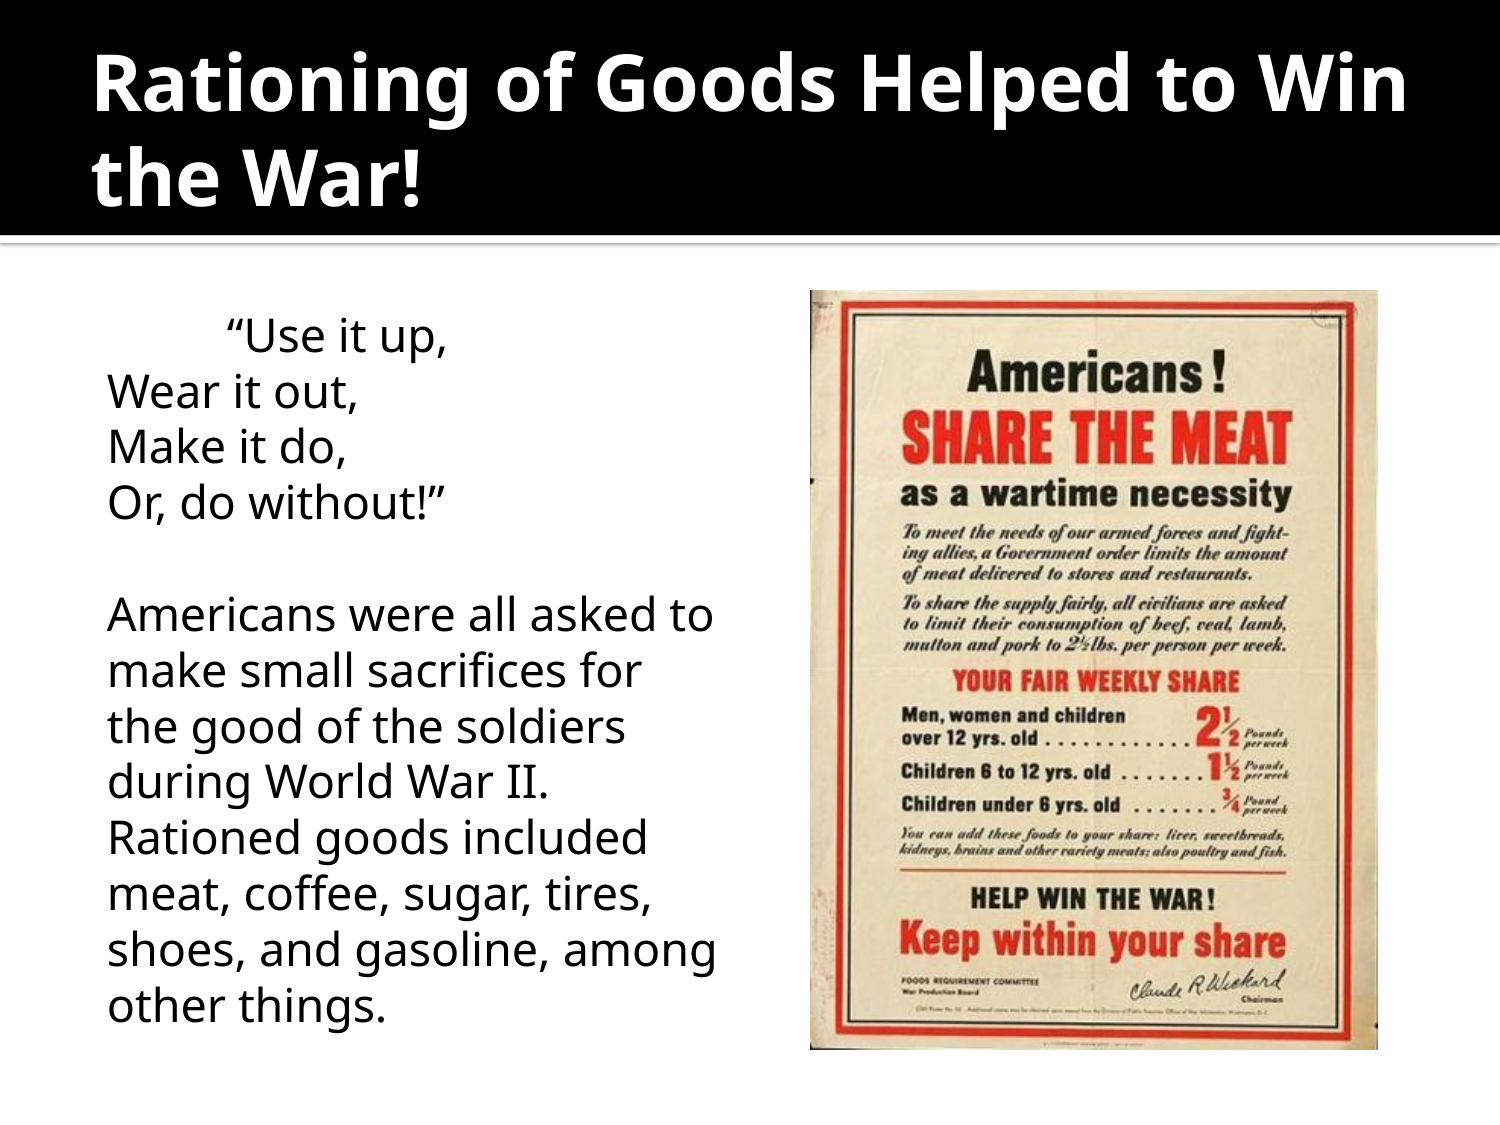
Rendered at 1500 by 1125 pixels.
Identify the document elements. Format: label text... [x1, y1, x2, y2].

title Rationing of Goods Helped to Win the War! [75, 24, 1425, 231]
list “Use it up, Wear it out, Make it do, Or, do without!” Americans were all asked to make small sacrifices for the good of the soldiers during World War II. Rationed goods included meat, coffee, sugar, tires, shoes, and gasoline, among other things. [75, 290, 738, 1050]
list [810, 290, 1378, 1050]
